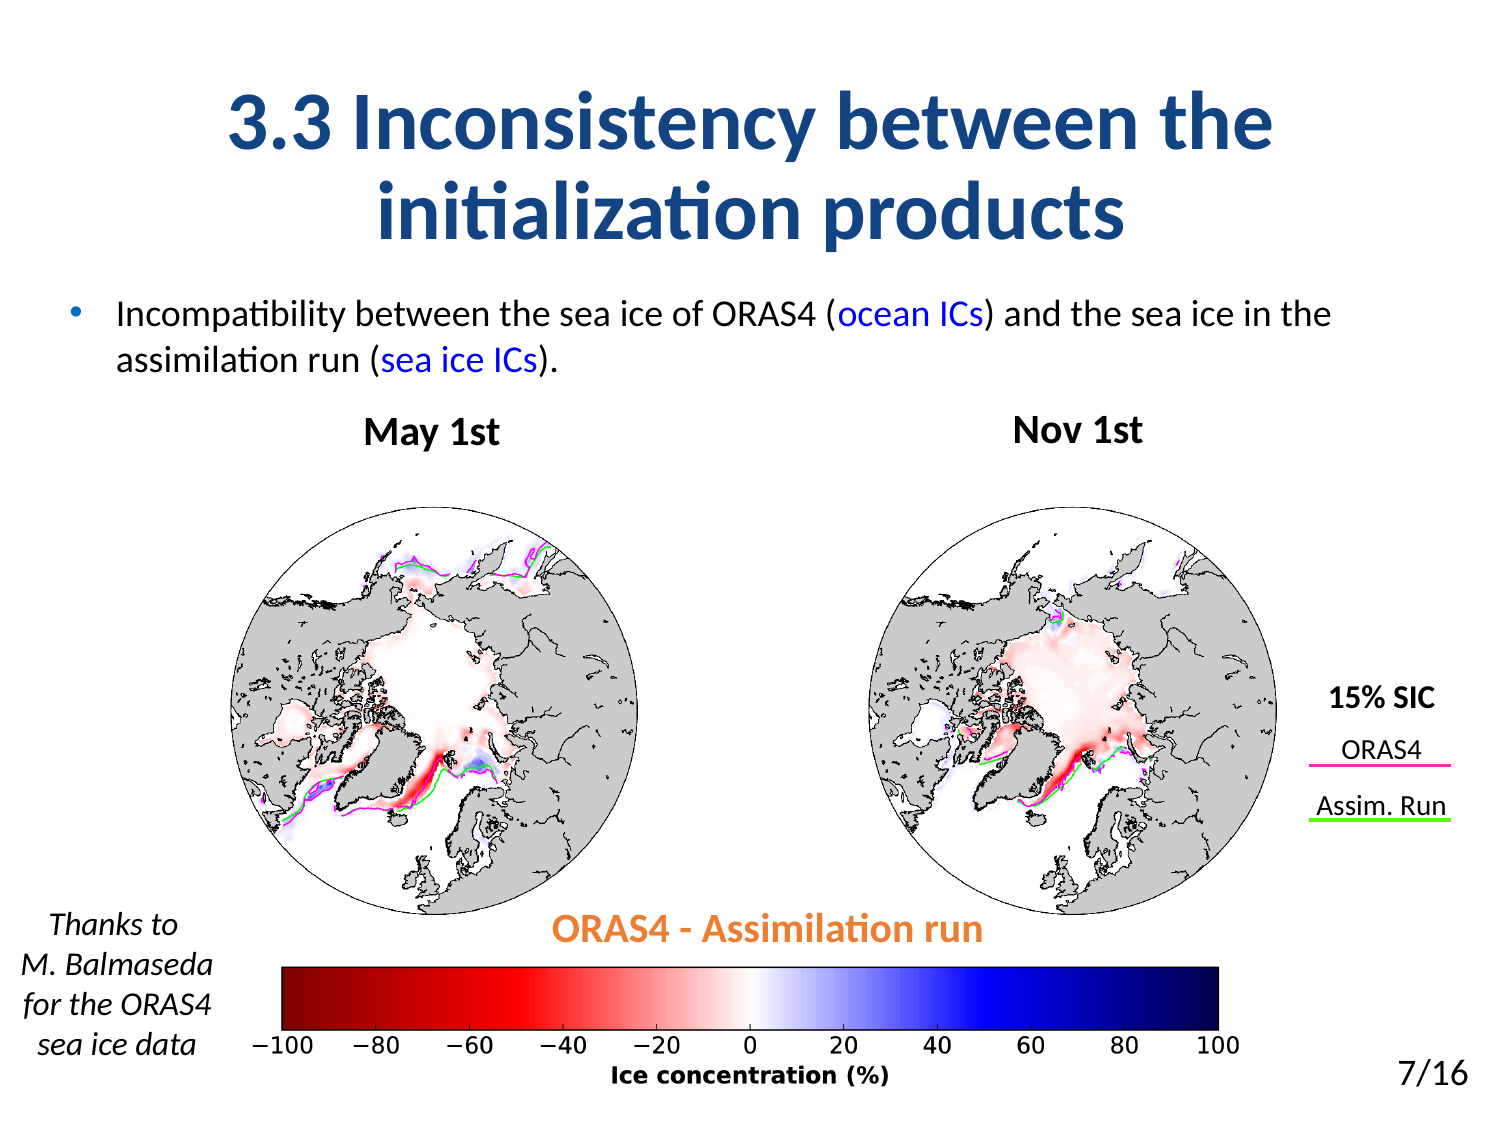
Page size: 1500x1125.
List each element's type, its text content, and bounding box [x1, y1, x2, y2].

text_box Thanks to M. Balmaseda for the ORAS4 sea ice data [0, 894, 230, 1070]
text_box Assim. Run [1336, 778, 1462, 829]
picture [156, 456, 1336, 1103]
text_box Incompatibility between the sea ice of ORAS4 (ocean ICs) and the sea ice in the assimilation run (sea ice ICs). [54, 238, 1484, 389]
text_box May 1st [348, 396, 550, 456]
text_box ORAS4 [1336, 722, 1458, 773]
text_box 15% SIC [1336, 667, 1465, 723]
text_box Nov 1st [997, 394, 1199, 456]
list [29, 213, 1459, 384]
text_box 7/16 [1382, 1040, 1500, 1101]
